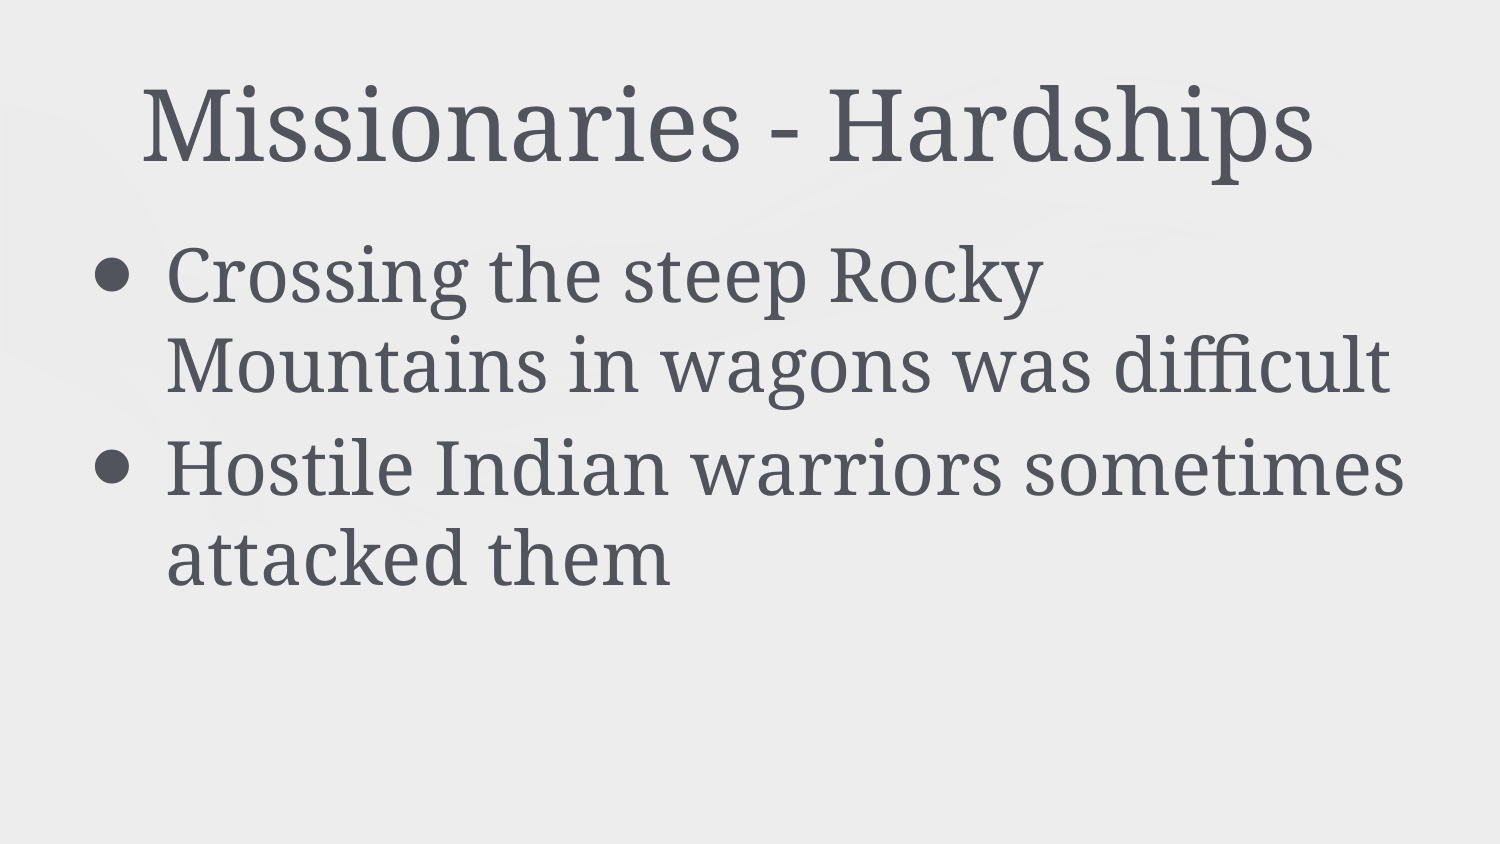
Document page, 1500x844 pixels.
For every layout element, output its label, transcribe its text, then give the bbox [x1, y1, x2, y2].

title Missionaries - Hardships [75, 25, 1425, 197]
list Crossing the steep Rocky Mountains in wagons was difficult Hostile Indian warriors sometimes attacked them [75, 212, 1425, 808]
